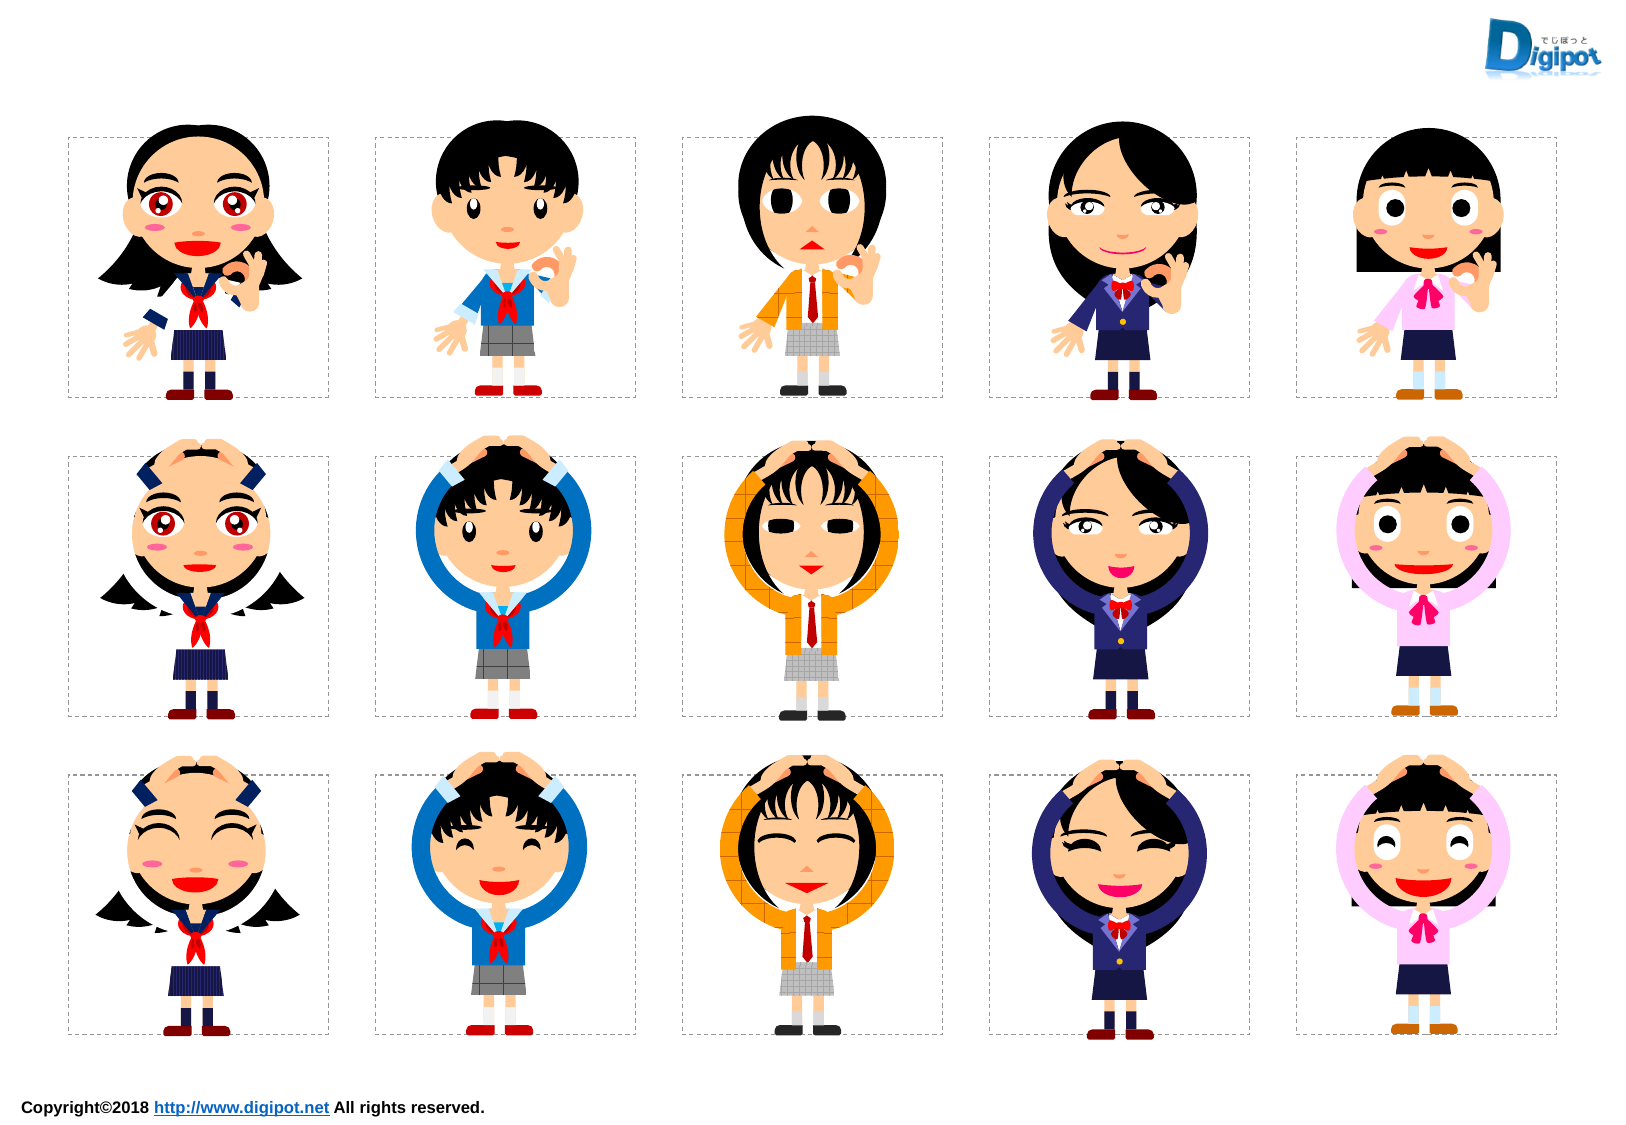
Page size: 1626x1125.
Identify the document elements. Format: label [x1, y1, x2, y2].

text_box [1033, 433, 1209, 720]
text_box [100, 444, 305, 720]
text_box [1353, 127, 1504, 400]
text_box [95, 761, 300, 1037]
text_box [431, 120, 583, 396]
text_box [411, 759, 588, 1036]
text_box [415, 443, 592, 719]
text_box [735, 115, 887, 396]
text_box [724, 440, 899, 721]
text_box [719, 755, 895, 1036]
text_box [1047, 114, 1198, 401]
text_box [1336, 762, 1511, 1034]
picture [1485, 18, 1602, 82]
text_box [1031, 754, 1208, 1040]
text_box [1336, 444, 1511, 716]
text_box [97, 124, 303, 400]
